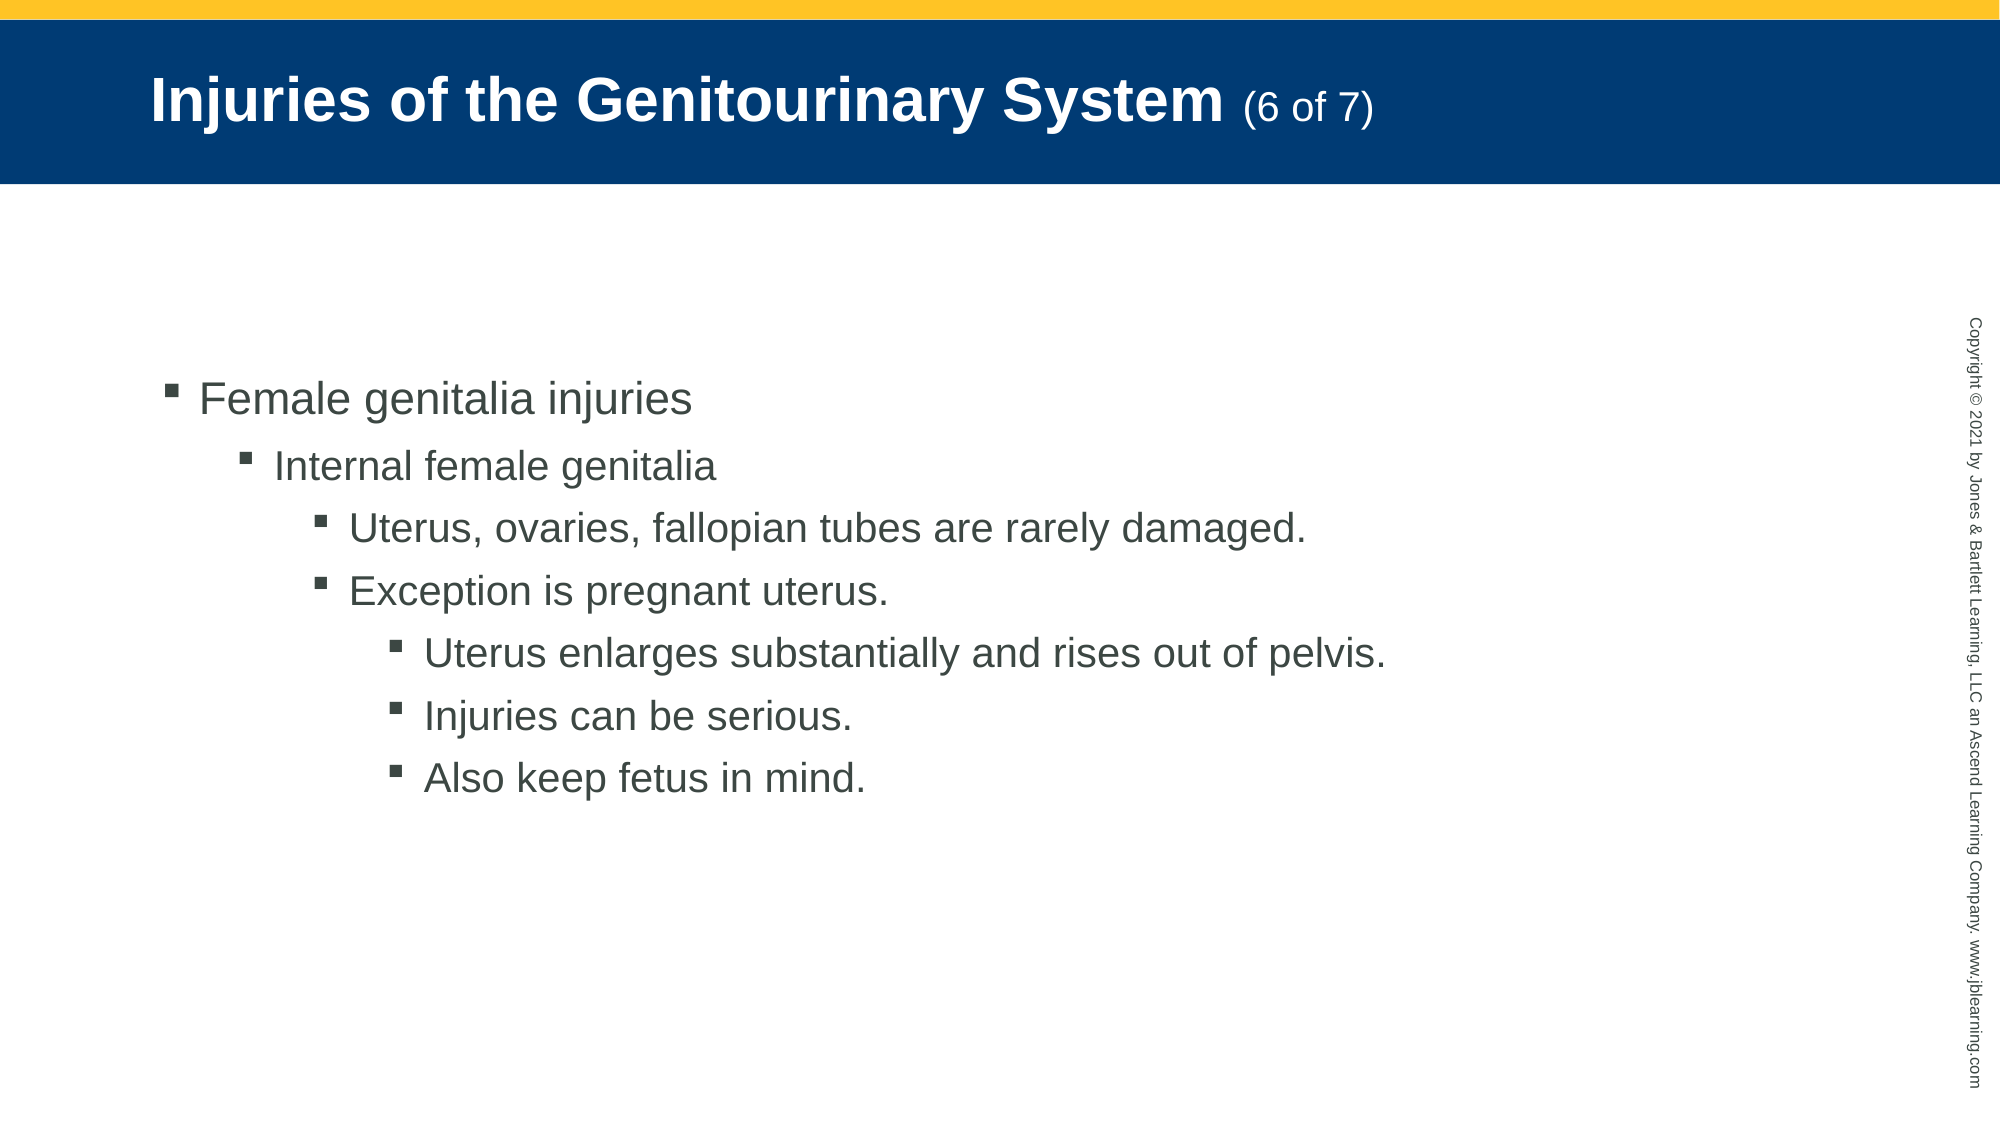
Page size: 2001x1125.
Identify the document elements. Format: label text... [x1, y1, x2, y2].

title Injuries of the Genitourinary System (6 of 7) [0, 19, 2000, 185]
list Female genitalia injuries Internal female genitalia Uterus, ovaries, fallopian tubes are rarely damaged. Exception is pregnant uterus. Uterus enlarges substantially and rises out of pelvis. Injuries can be serious. Also keep fetus in mind. [146, 361, 1859, 1016]
